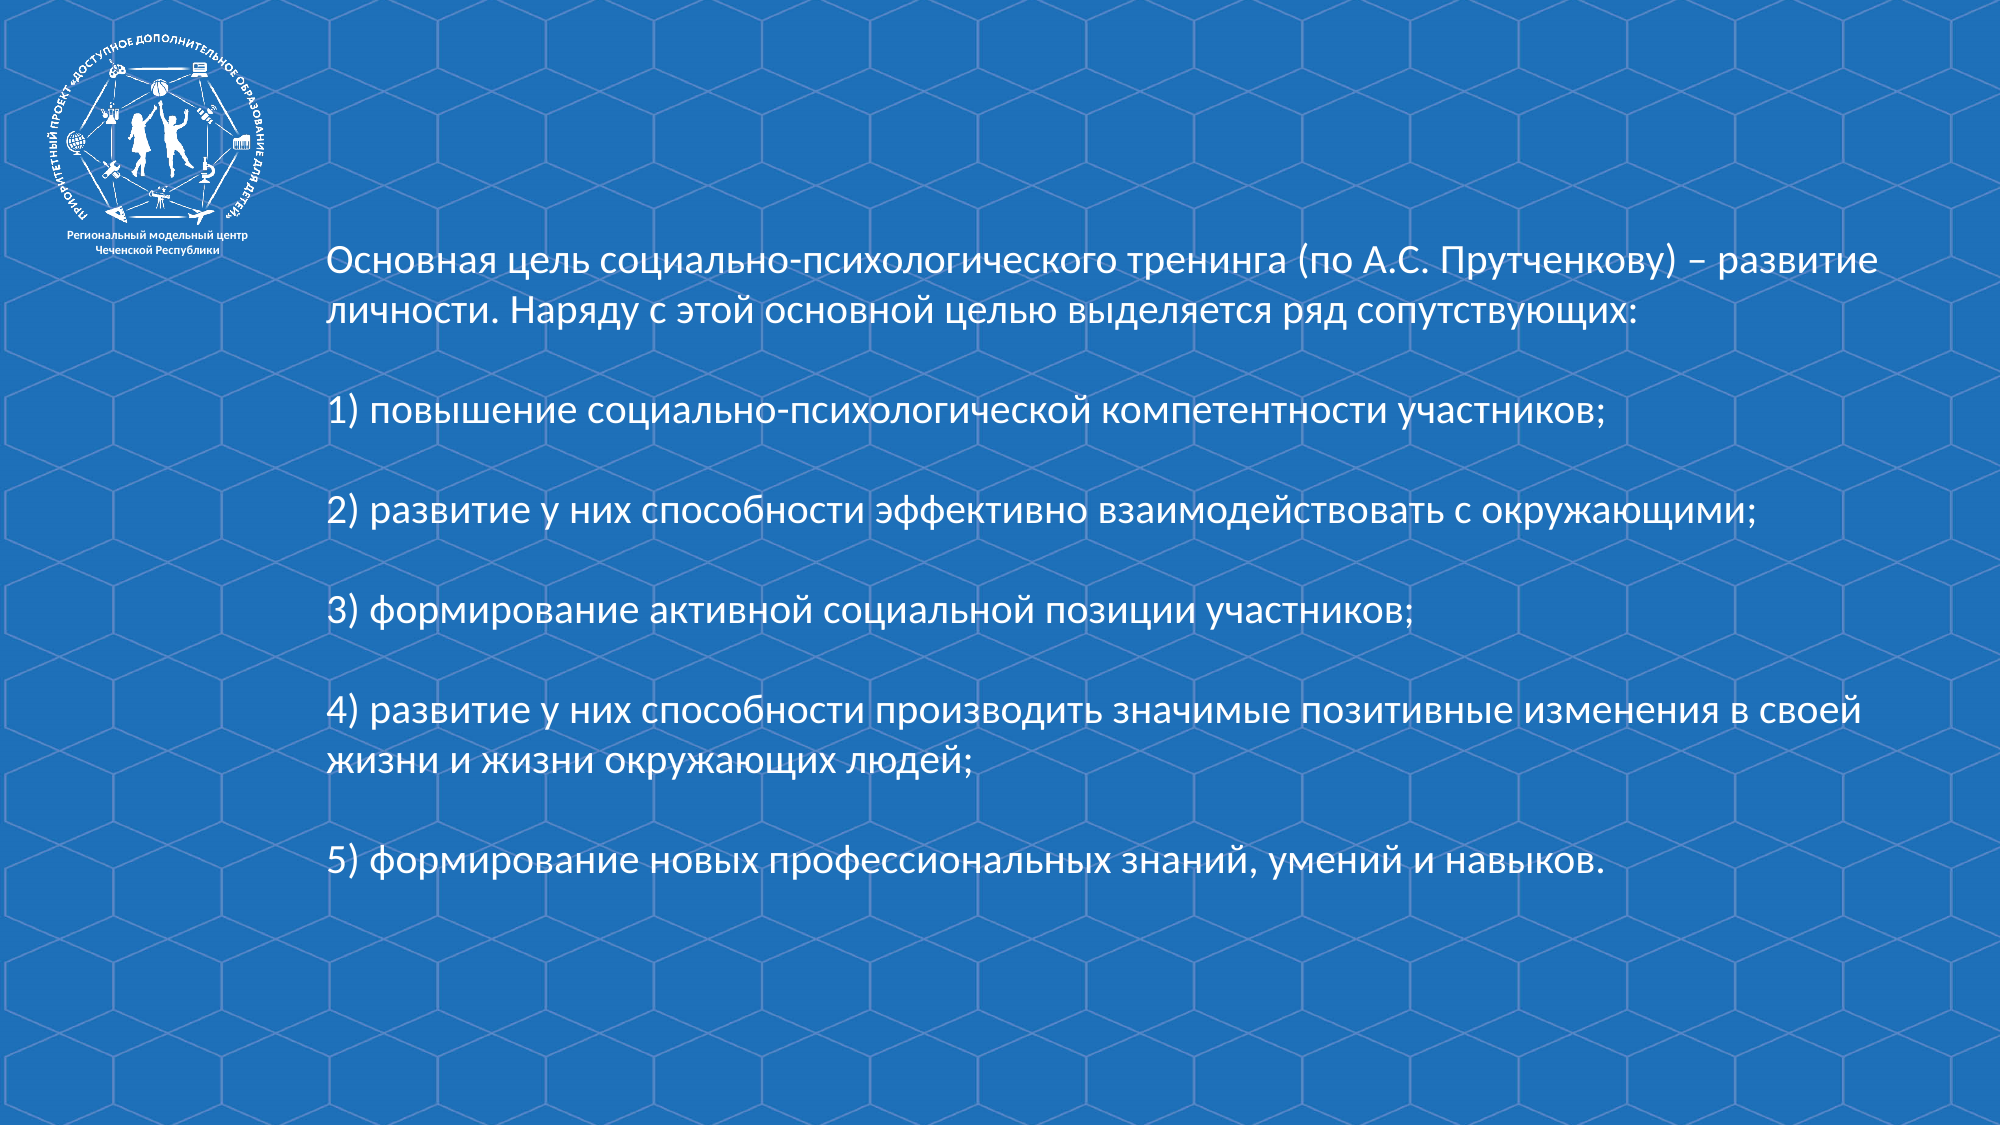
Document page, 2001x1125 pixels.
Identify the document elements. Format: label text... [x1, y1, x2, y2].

text_box Региональный модельный центр Чеченской Республики [47, 219, 271, 265]
picture [0, 0, 2000, 1125]
text_box Основная цель социально-психологического тренинга (по А.С. Прутченкову) – развитие личности. Наряду с этой основной целью выделяется ряд сопутствующих: 1) повышение социально-психологической компетентности участников; 2) развитие у них способности эффективно взаимодействовать с окружающими; 3) формирование активной социальной позиции участников; 4) развитие у них способности производить значимые позитивные изменения в своей жизни и жизни окружающих людей; 5) формирование новых профессиональных знаний, умений и навыков. [311, 224, 1928, 990]
